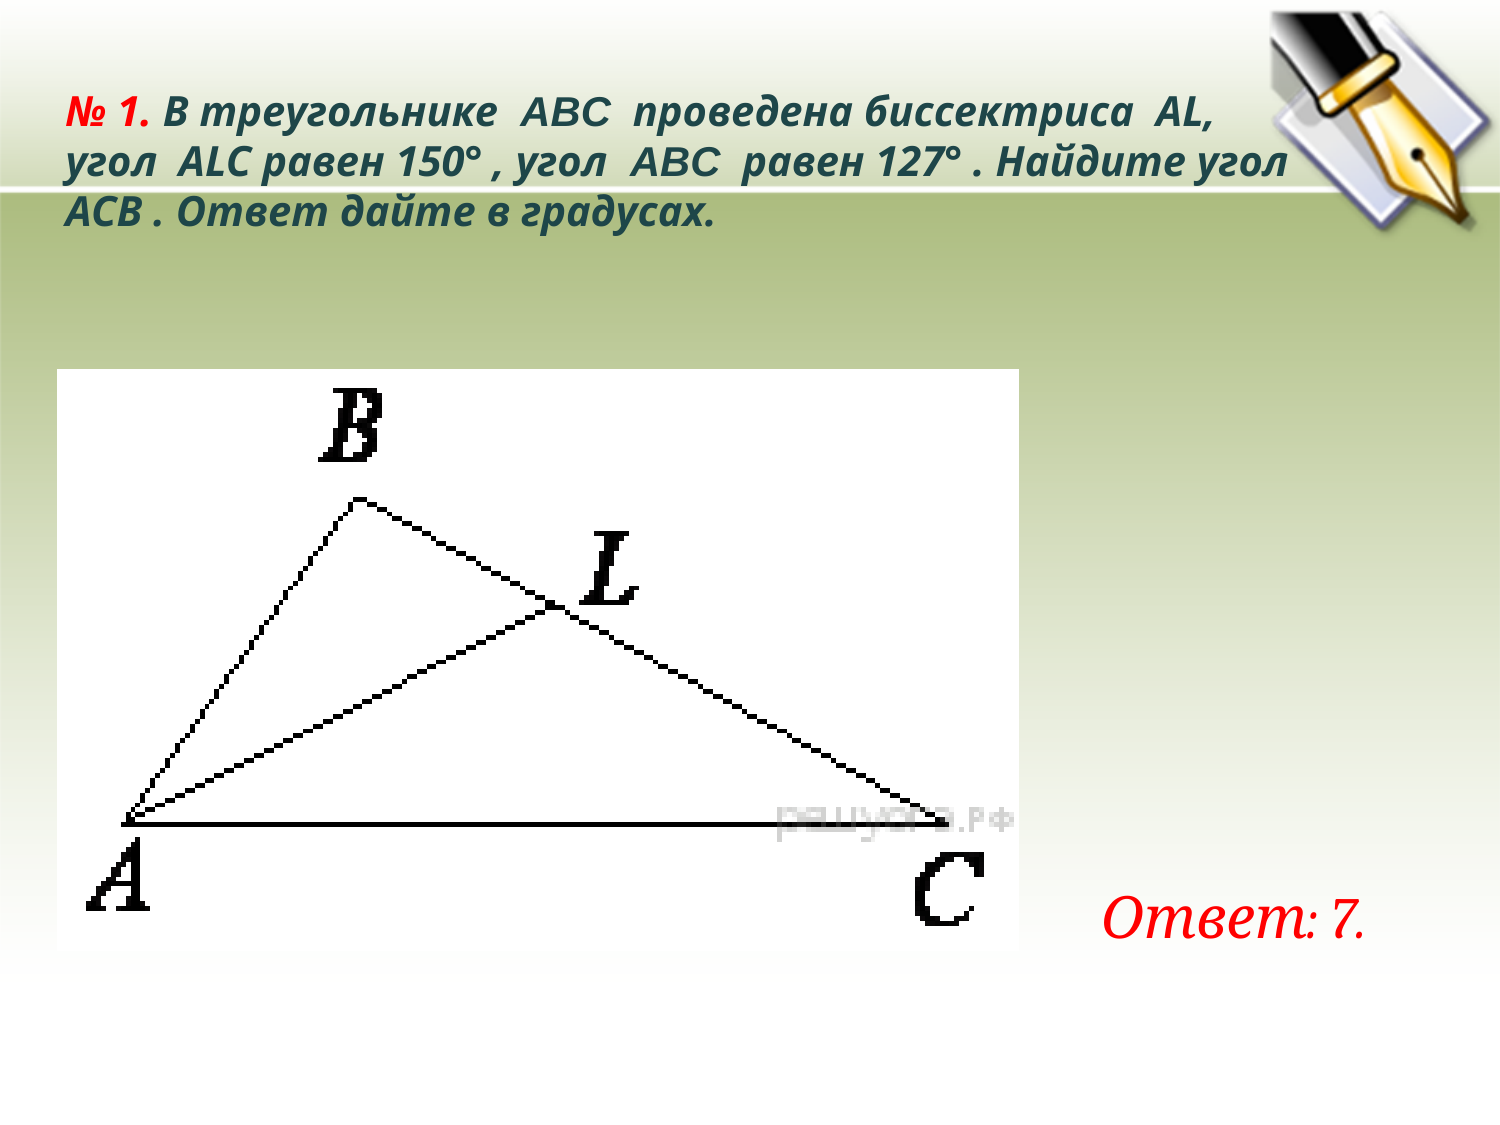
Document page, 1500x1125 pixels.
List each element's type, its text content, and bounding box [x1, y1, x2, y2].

text_box Ответ: 7. [1086, 867, 1382, 958]
picture [0, 0, 1500, 1125]
text_box № 1. В треугольнике ABC проведена биссектриса AL, угол ALC равен 150° , угол ABC равен 127° . Найдите угол ACB . Ответ дайте в градусах. [50, 77, 1315, 242]
